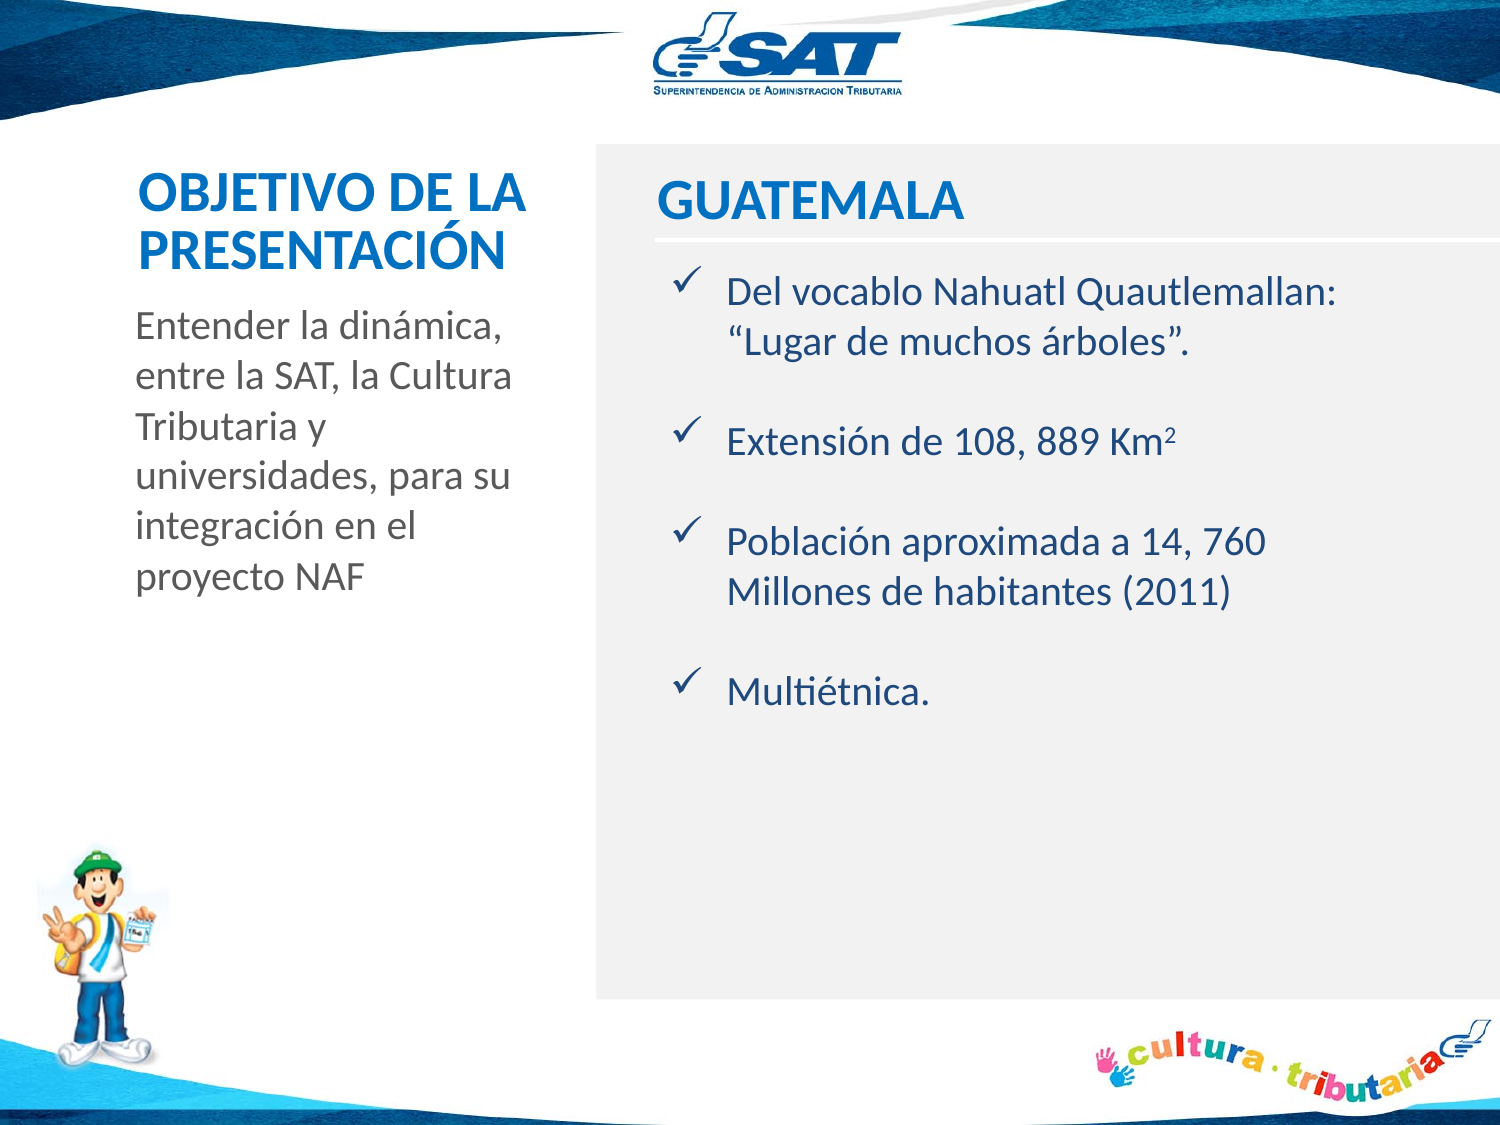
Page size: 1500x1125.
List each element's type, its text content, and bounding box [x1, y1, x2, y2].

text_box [596, 143, 1500, 1000]
picture [0, 0, 1500, 1125]
text_box OBJETIVO DE LA PRESENTACIÓN [123, 156, 546, 289]
text_box Entender la dinámica, entre la SAT, la Cultura Tributaria y universidades, para su integración en el proyecto NAF [120, 290, 546, 606]
